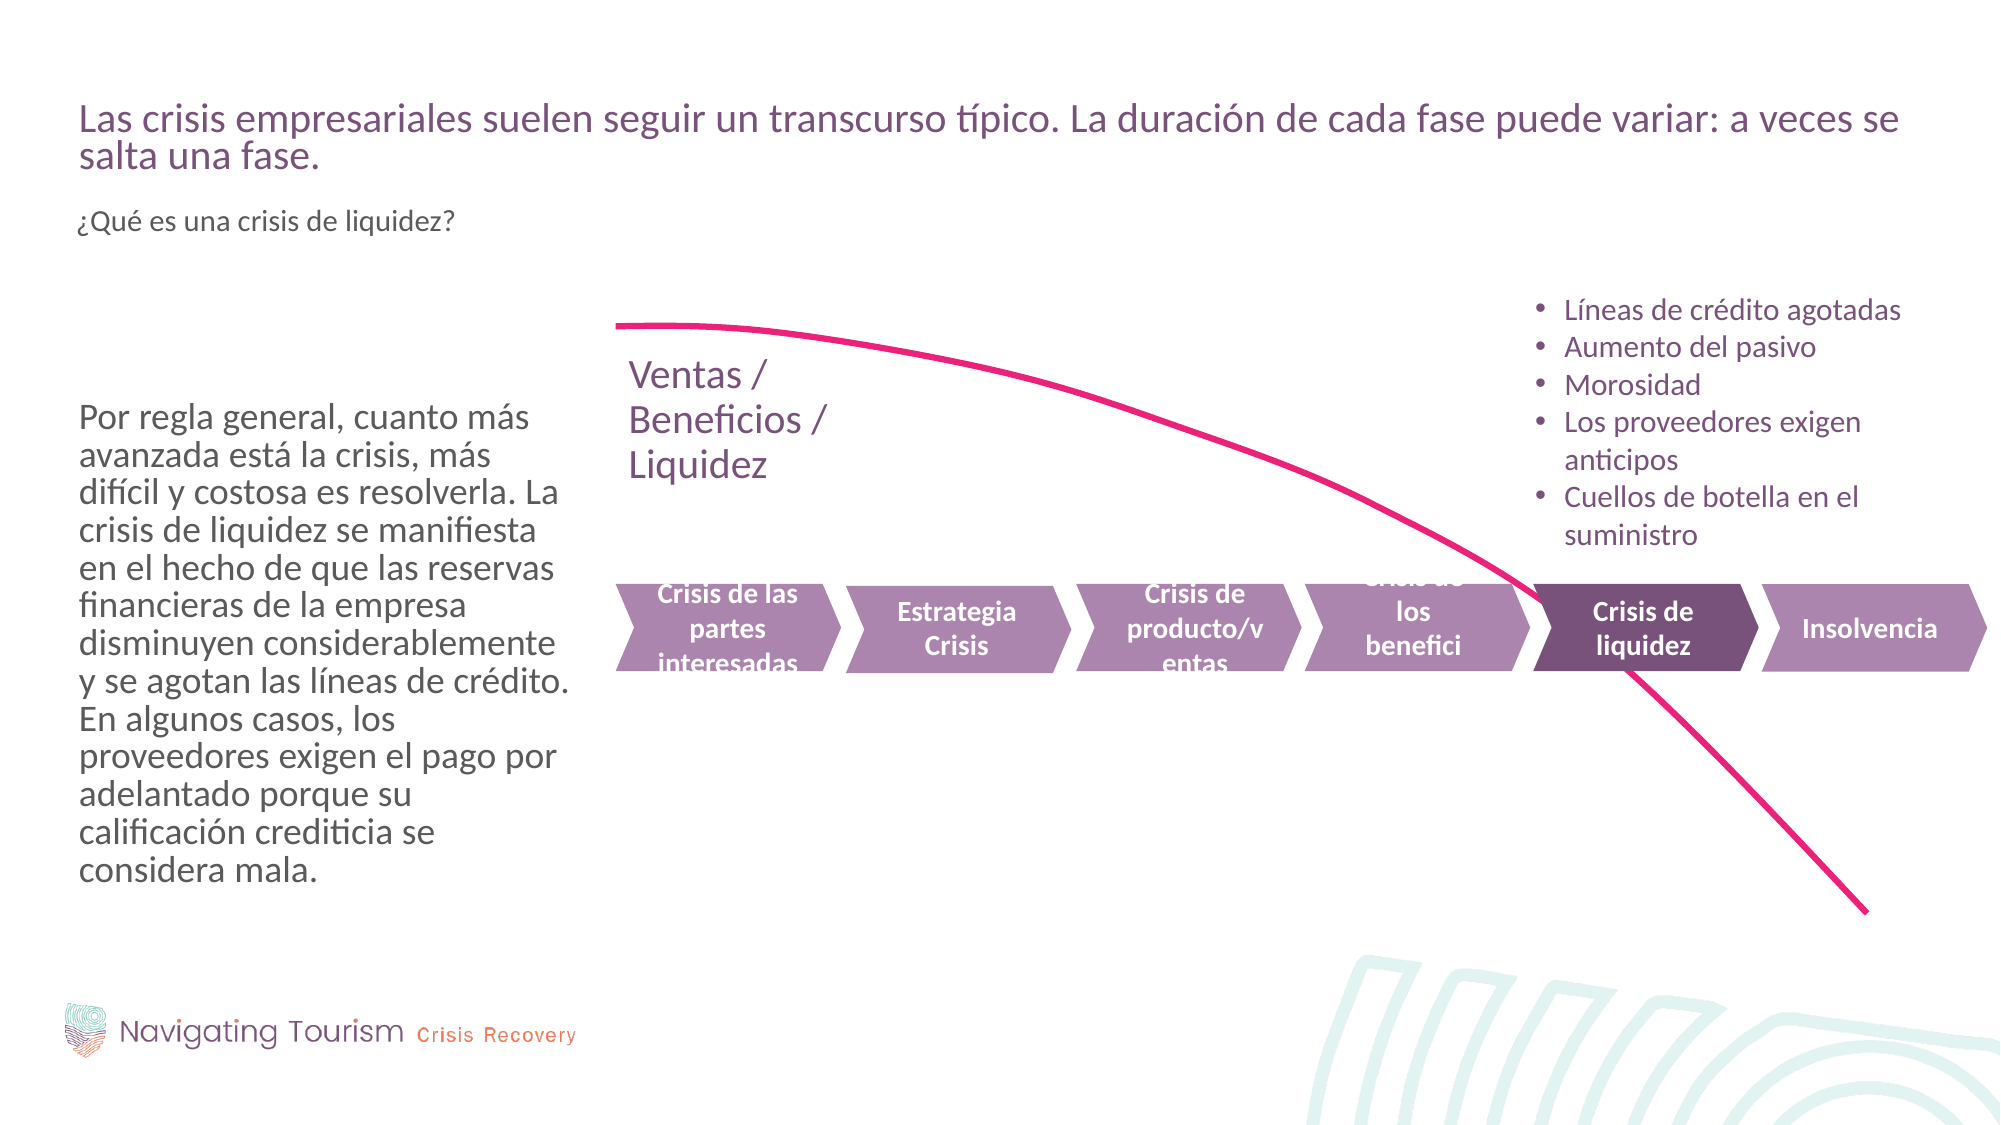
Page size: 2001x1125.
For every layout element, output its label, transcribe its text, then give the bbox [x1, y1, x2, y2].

list Por regla general, cuanto más avanzada está la crisis, más difícil y costosa es resolverla. La crisis de liquidez se manifiesta en el hecho de que las reservas financieras de la empresa disminuyen considerablemente y se agotan las líneas de crédito. En algunos casos, los proveedores exigen el pago por adelantado porque su calificación crediticia se considera mala. [63, 268, 588, 1025]
list ¿Qué es una crisis de liquidez? [60, 202, 1946, 245]
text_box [615, 583, 1988, 674]
text_box Líneas de crédito agotadas Aumento del pasivo Morosidad Los proveedores exigen anticipos Cuellos de botella en el suministro [1520, 281, 1930, 559]
picture [112, 1025, 577, 1056]
list Las crisis empresariales suelen seguir un transcurso típico. La duración de cada fase puede variar: a veces se salta una fase. [63, 94, 1946, 191]
text_box Ventas / Beneficios / Liquidez [613, 345, 863, 460]
picture [1298, 955, 2000, 1125]
text_box [1371, 681, 1868, 914]
text_box [615, 325, 1515, 582]
picture [65, 1025, 111, 1061]
